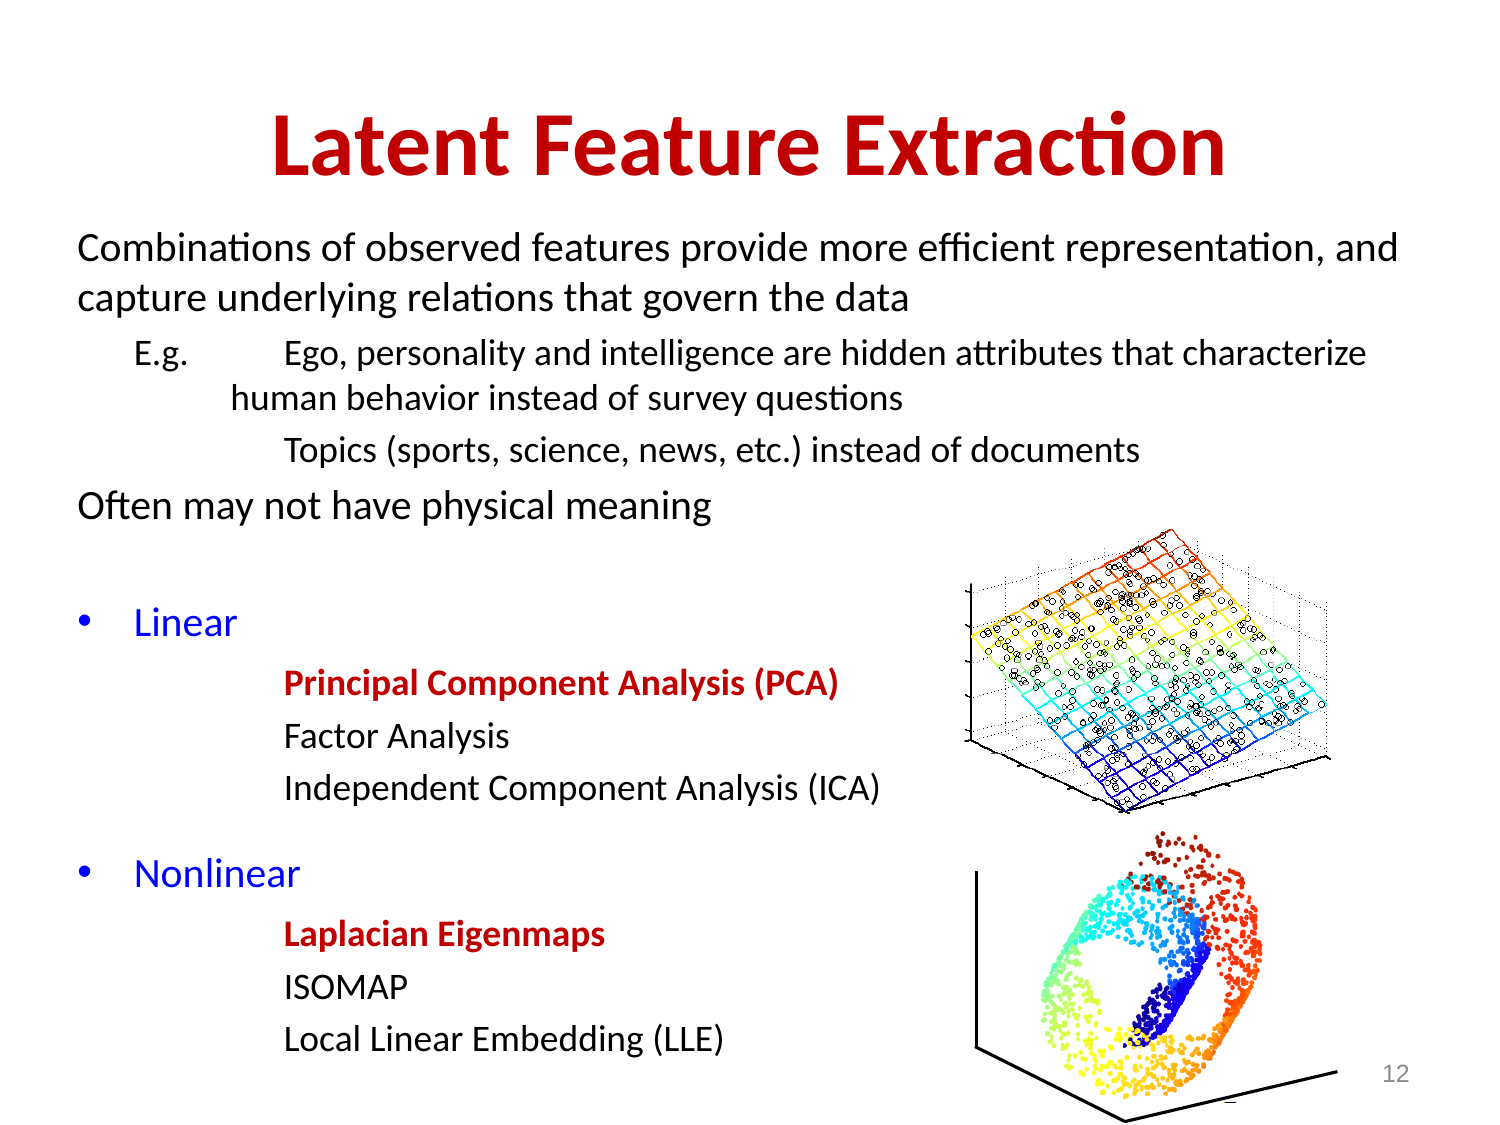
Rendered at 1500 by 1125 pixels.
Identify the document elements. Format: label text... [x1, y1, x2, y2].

picture [949, 512, 1355, 826]
title Latent Feature Extraction [75, 45, 1425, 212]
slide_number 12 [1341, 1075, 1425, 1103]
list Combinations of observed features provide more efficient representation, and capture underlying relations that govern the data E.g. Ego, personality and intelligence are hidden attributes that characterize human behavior instead of survey questions Topics (sports, science, news, etc.) instead of documents Often may not have physical meaning Linear Principal Component Analysis (PCA) Factor Analysis Independent Component Analysis (ICA) Nonlinear Laplacian Eigenmaps ISOMAP Local Linear Embedding (LLE) [62, 212, 1450, 1075]
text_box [974, 829, 1338, 1122]
